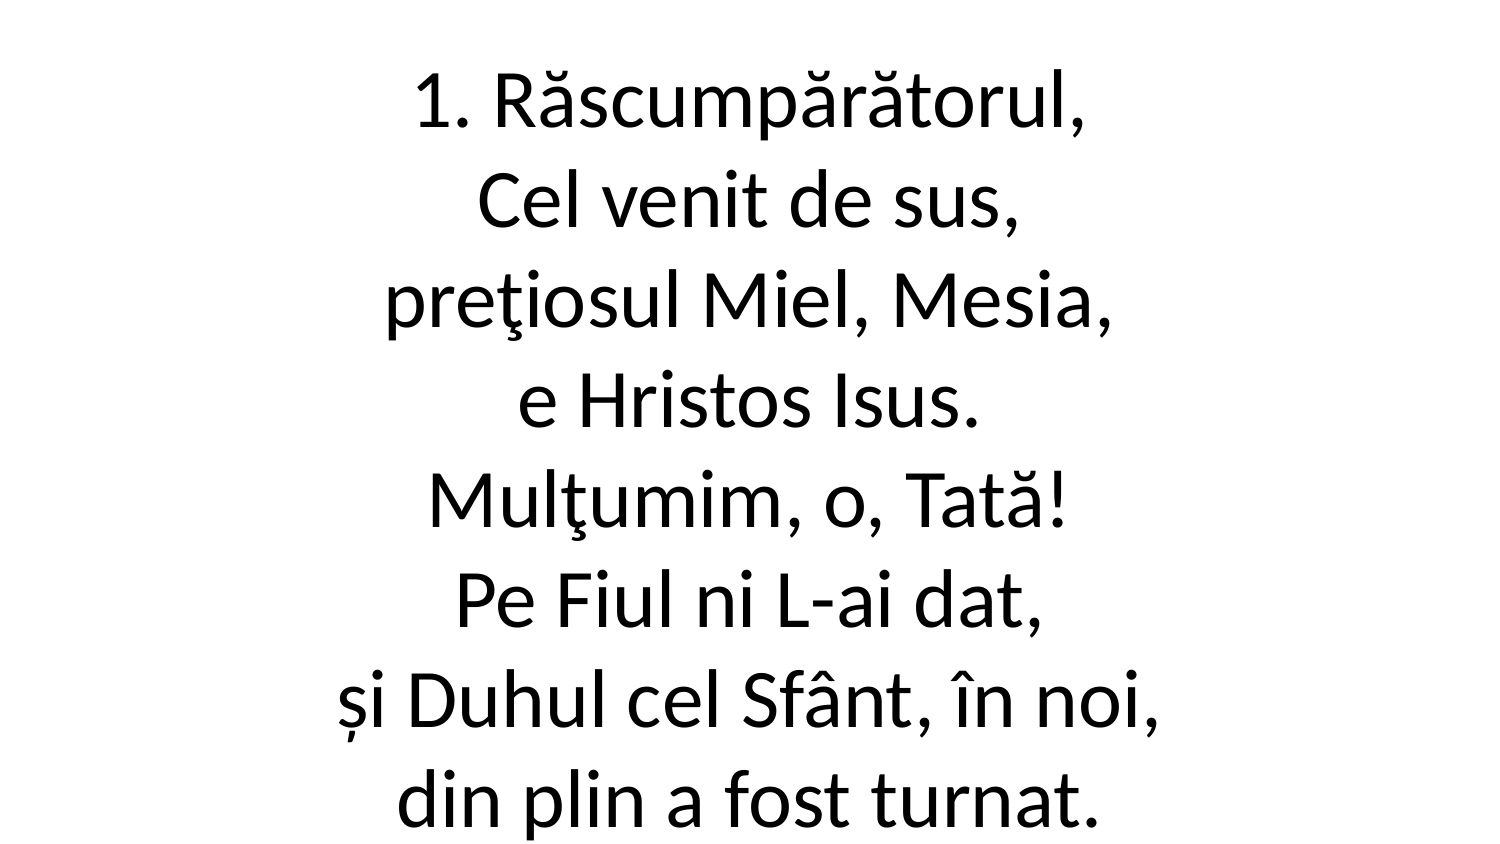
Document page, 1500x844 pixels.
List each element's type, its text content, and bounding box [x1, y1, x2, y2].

text_box 1. Răscumpărătorul, Cel venit de sus, preţiosul Miel, Mesia, e Hristos Isus. Mulţumim, o, Tată! Pe Fiul ni L-ai dat, și Duhul cel Sfânt, în noi, din plin a fost turnat. [321, 0, 1179, 844]
